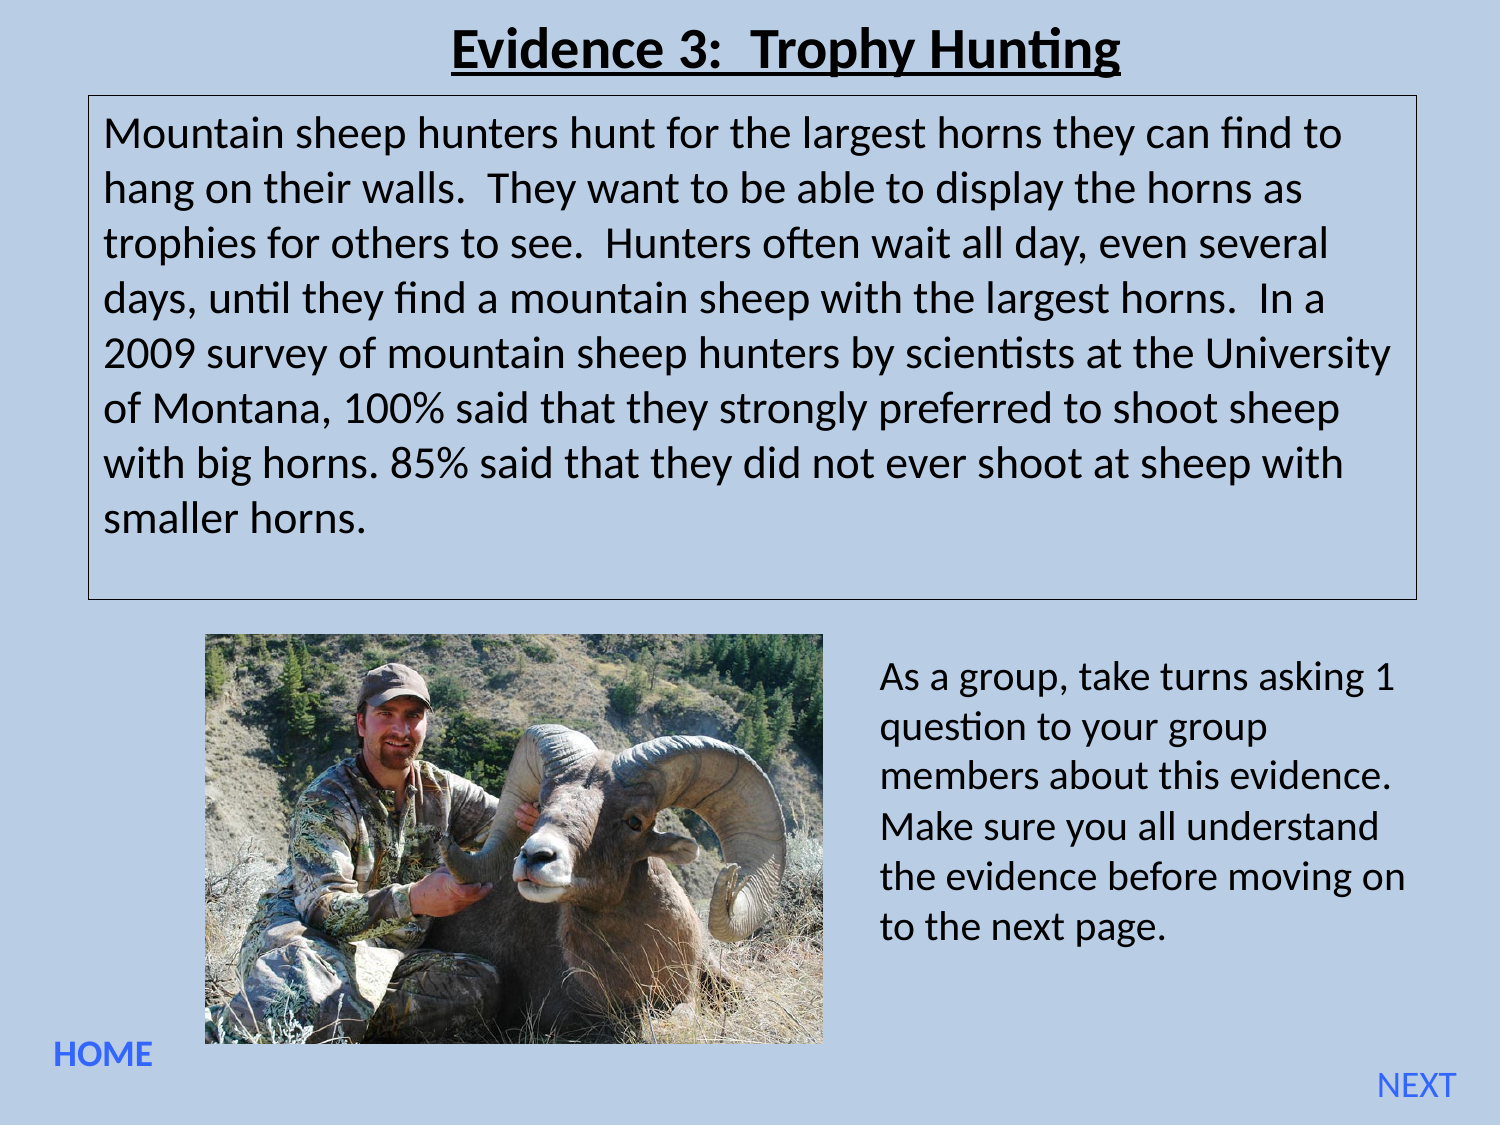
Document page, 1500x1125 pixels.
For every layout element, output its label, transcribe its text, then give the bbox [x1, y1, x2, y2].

text_box Evidence 3: Trophy Hunting [436, 3, 1137, 88]
text_box Mountain sheep hunters hunt for the largest horns they can find to hang on their walls. They want to be able to display the horns as trophies for others to see. Hunters often wait all day, even several days, until they find a mountain sheep with the largest horns. In a 2009 survey of mountain sheep hunters by scientists at the University of Montana, 100% said that they strongly preferred to shoot sheep with big horns. 85% said that they did not ever shoot at sheep with smaller horns. [88, 95, 1417, 600]
text_box HOME [38, 1021, 206, 1082]
text_box As a group, take turns asking 1 question to your group members about this evidence. Make sure you all understand the evidence before moving on to the next page. [864, 640, 1446, 956]
picture [205, 634, 823, 1044]
text_box NEXT [1362, 1052, 1473, 1113]
